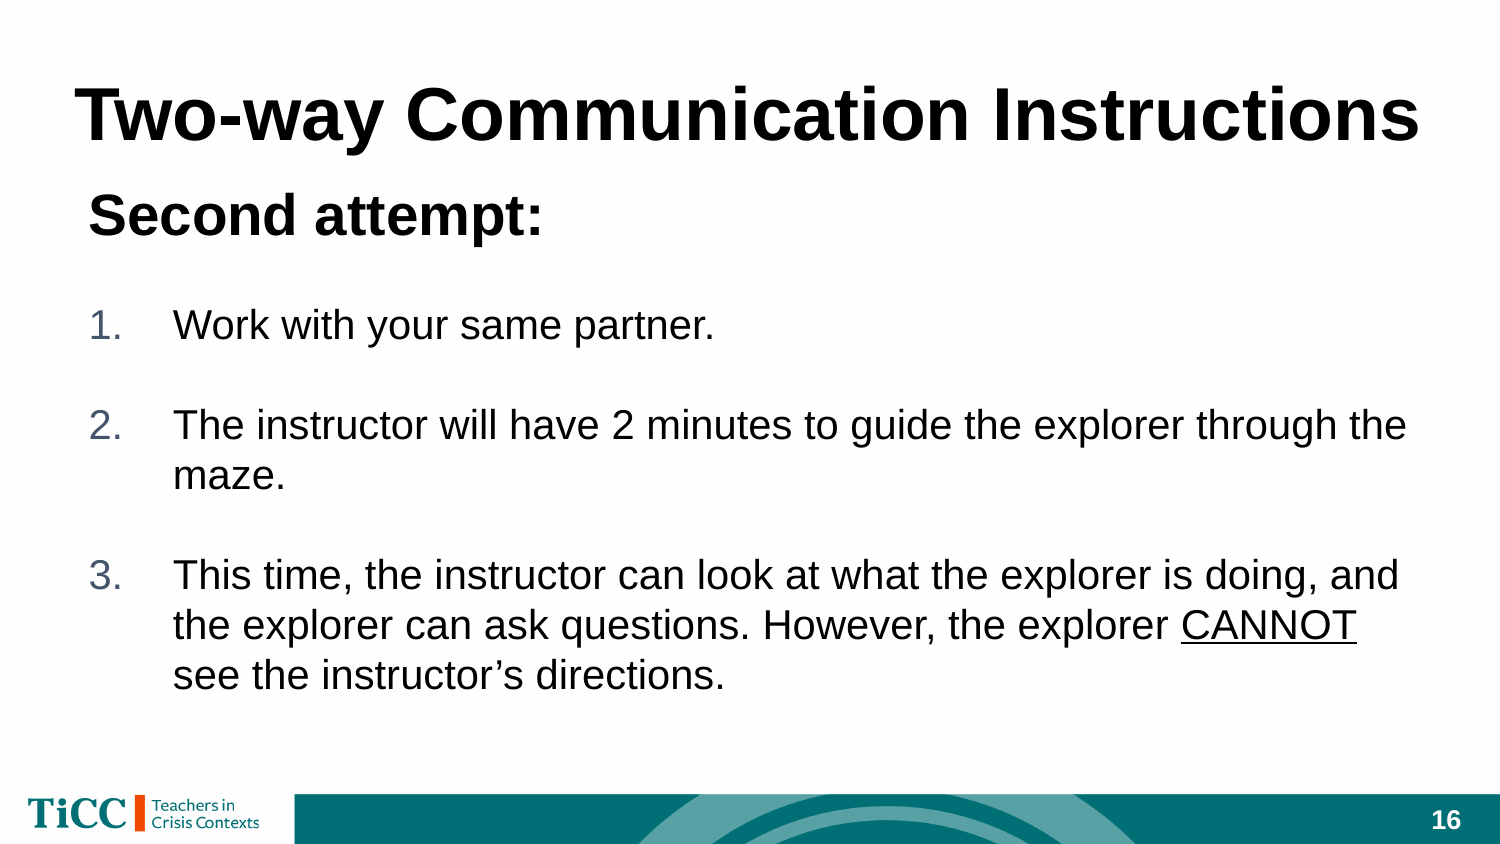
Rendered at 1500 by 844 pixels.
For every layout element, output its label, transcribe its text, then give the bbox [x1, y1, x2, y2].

slide_number 16 [1386, 786, 1477, 844]
title Two-way Communication Instructions [59, 0, 1485, 171]
picture [0, 0, 1500, 844]
list Second attempt: Work with your same partner. The instructor will have 2 minutes to guide the explorer through the maze. This time, the instructor can look at what the explorer is doing, and the explorer can ask questions. However, the explorer CANNOT see the instructor’s directions. [73, 162, 1424, 731]
